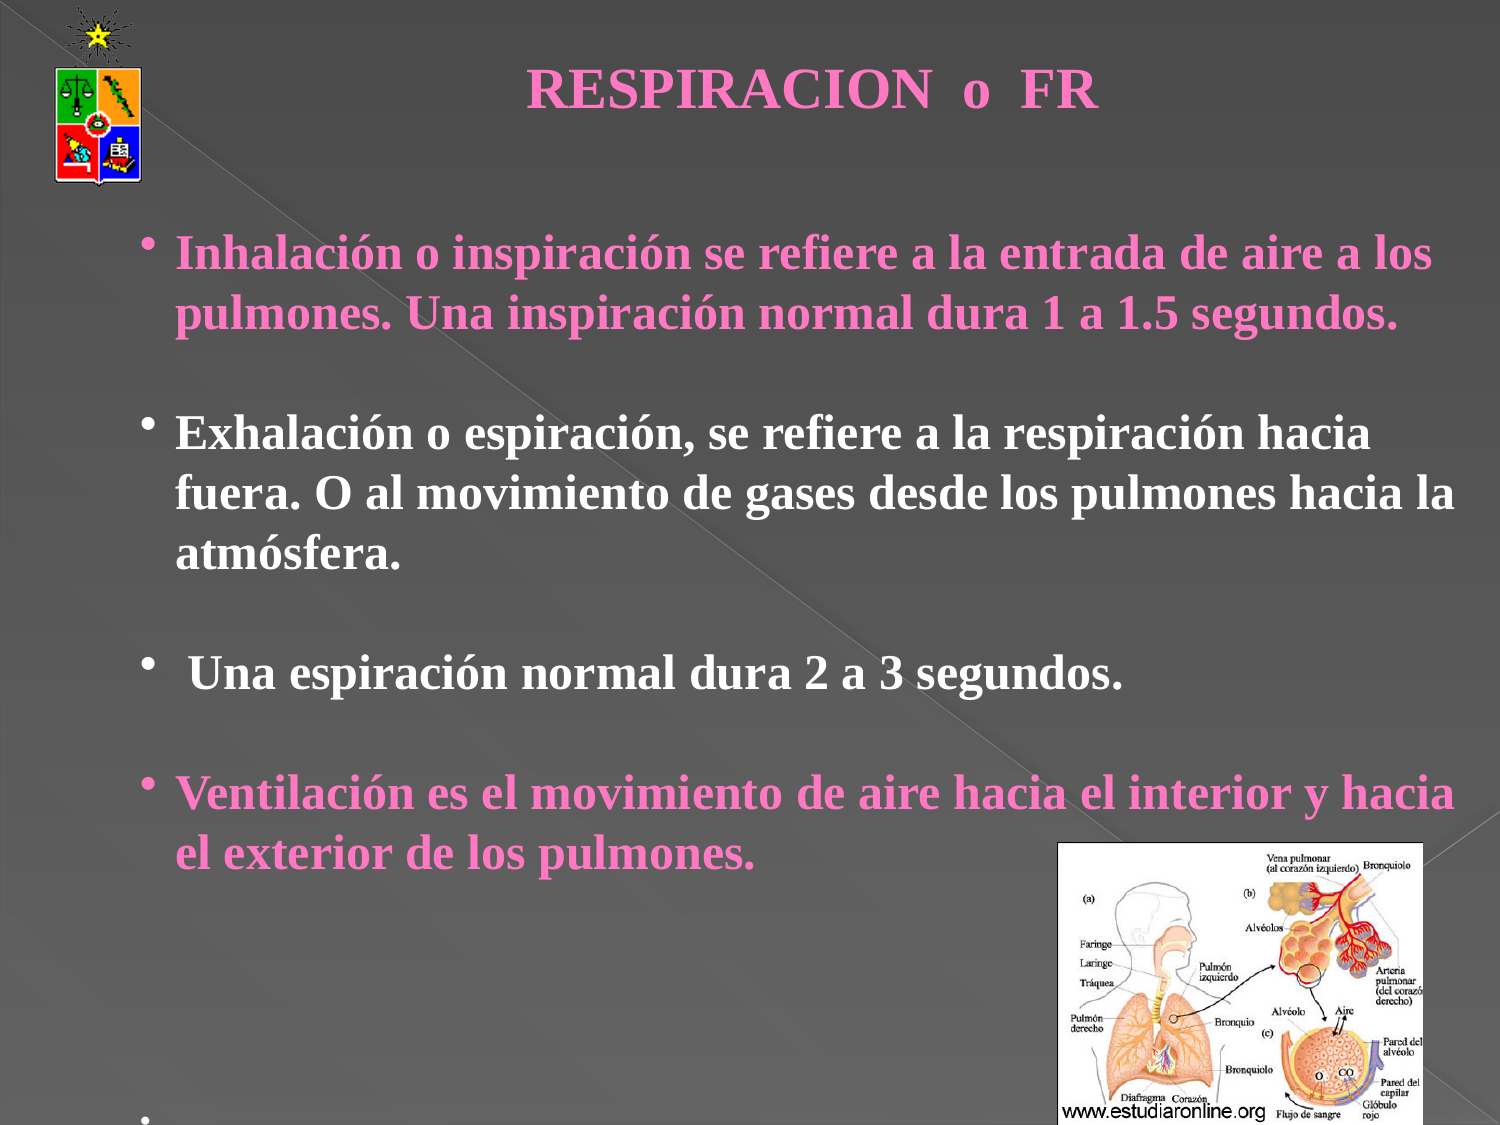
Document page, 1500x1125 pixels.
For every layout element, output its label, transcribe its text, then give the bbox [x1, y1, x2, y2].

text_box RESPIRACION o FR Inhalación o inspiración se refiere a la entrada de aire a los pulmones. Una inspiración normal dura 1 a 1.5 segundos. Exhalación o espiración, se refiere a la respiración hacia fuera. O al movimiento de gases desde los pulmones hacia la atmósfera. Una espiración normal dura 2 a 3 segundos. Ventilación es el movimiento de aire hacia el interior y hacia el exterior de los pulmones. . [125, 42, 1500, 1125]
picture [1056, 842, 1423, 1125]
picture [37, 0, 160, 193]
